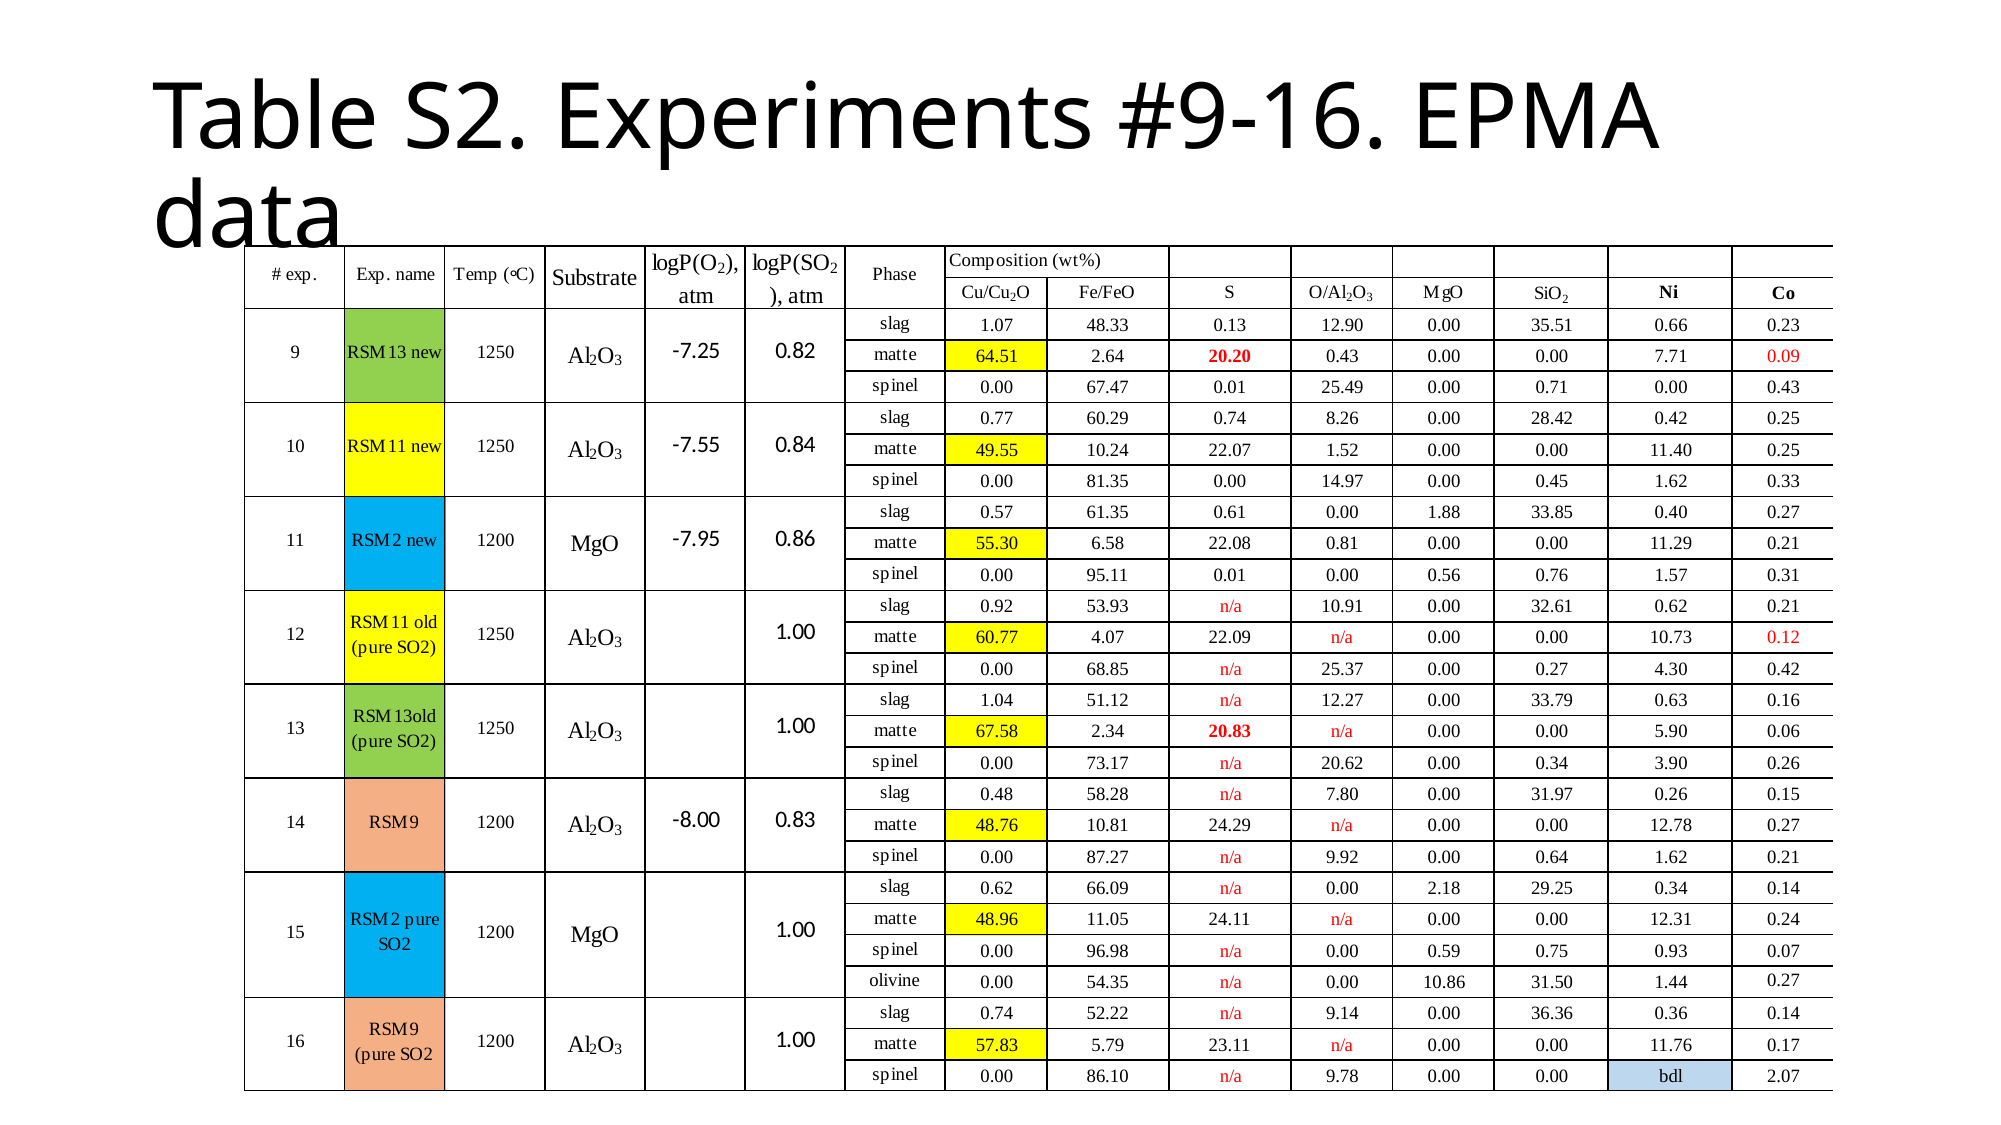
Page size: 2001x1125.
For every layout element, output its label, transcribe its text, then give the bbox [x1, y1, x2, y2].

title Table S2. Experiments #9-16. EPMA data [137, 59, 1863, 278]
picture [243, 244, 1835, 1093]
